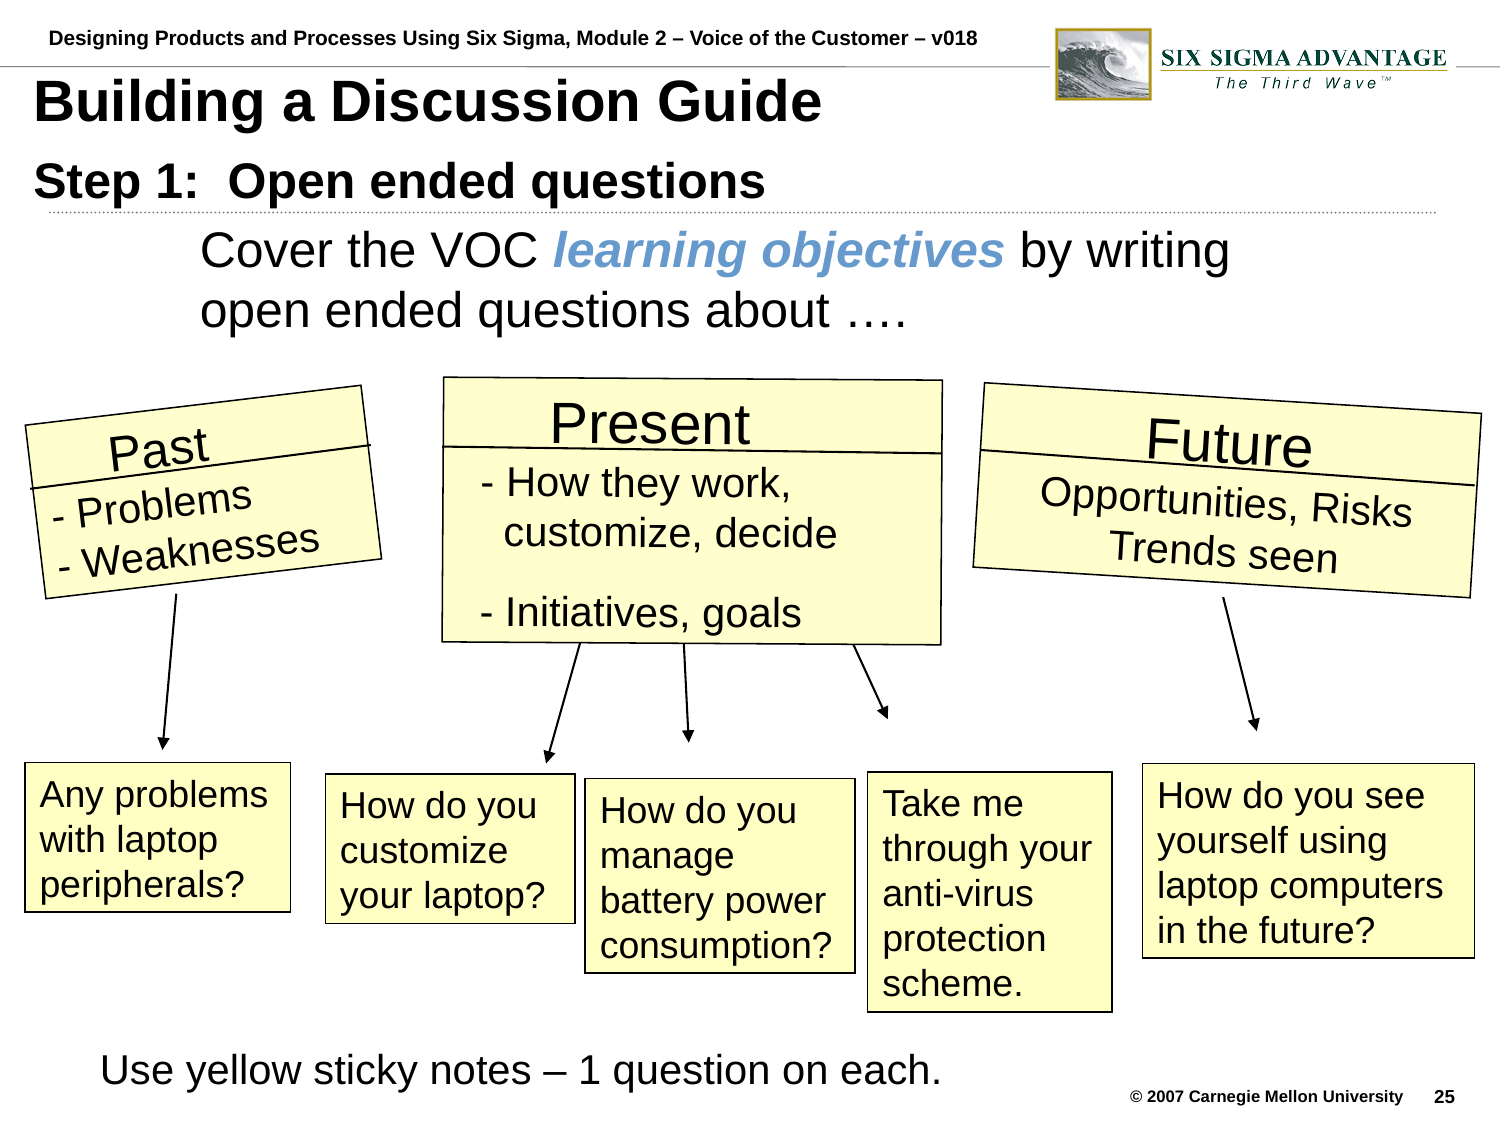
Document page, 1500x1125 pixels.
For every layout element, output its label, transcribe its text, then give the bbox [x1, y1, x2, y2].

title Building a Discussion Guide Step 1: Open ended questions [33, 76, 1470, 210]
picture [1049, 24, 1456, 104]
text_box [978, 397, 1477, 961]
text_box [681, 644, 695, 743]
text_box How do you customize your laptop? [369, 773, 575, 924]
text_box Present - How they work, customize, decide - Initiatives, goals [442, 461, 942, 645]
text_box [543, 643, 581, 764]
text_box Use yellow sticky notes – 1 question on each. [38, 1035, 1005, 1100]
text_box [24, 404, 373, 915]
text_box Cover the VOC learning objectives by writing open ended questions about …. [185, 210, 1457, 345]
text_box [853, 645, 889, 720]
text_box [441, 446, 942, 454]
text_box How do you manage battery power consumption? [585, 778, 855, 974]
text_box Take me through your anti-virus protection scheme. [867, 772, 1113, 1012]
text_box Present - How they work, customize, decide - Initiatives, goals [443, 377, 943, 446]
